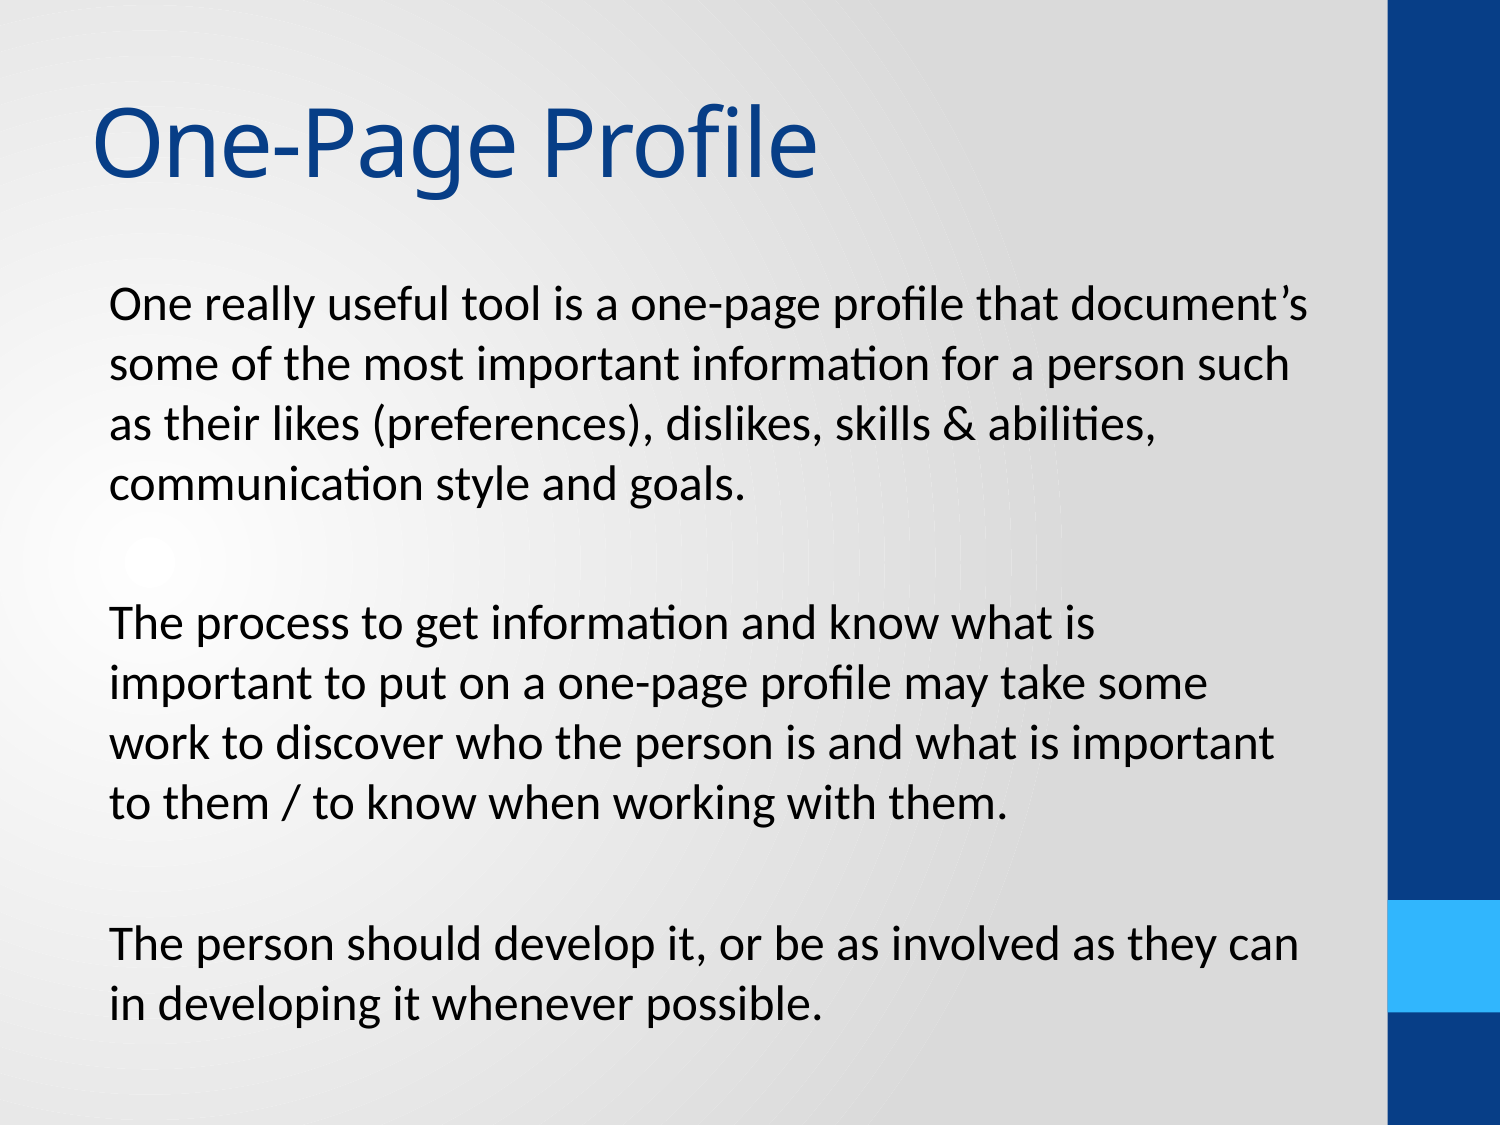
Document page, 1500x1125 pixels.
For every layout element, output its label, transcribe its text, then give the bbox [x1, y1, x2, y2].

title One-Page Profile [75, 45, 1325, 233]
list One really useful tool is a one-page profile that document’s some of the most important information for a person such as their likes (preferences), dislikes, skills & abilities, communication style and goals. The process to get information and know what is important to put on a one-page profile may take some work to discover who the person is and what is important to them / to know when working with them. The person should develop it, or be as involved as they can in developing it whenever possible. [75, 262, 1325, 1050]
